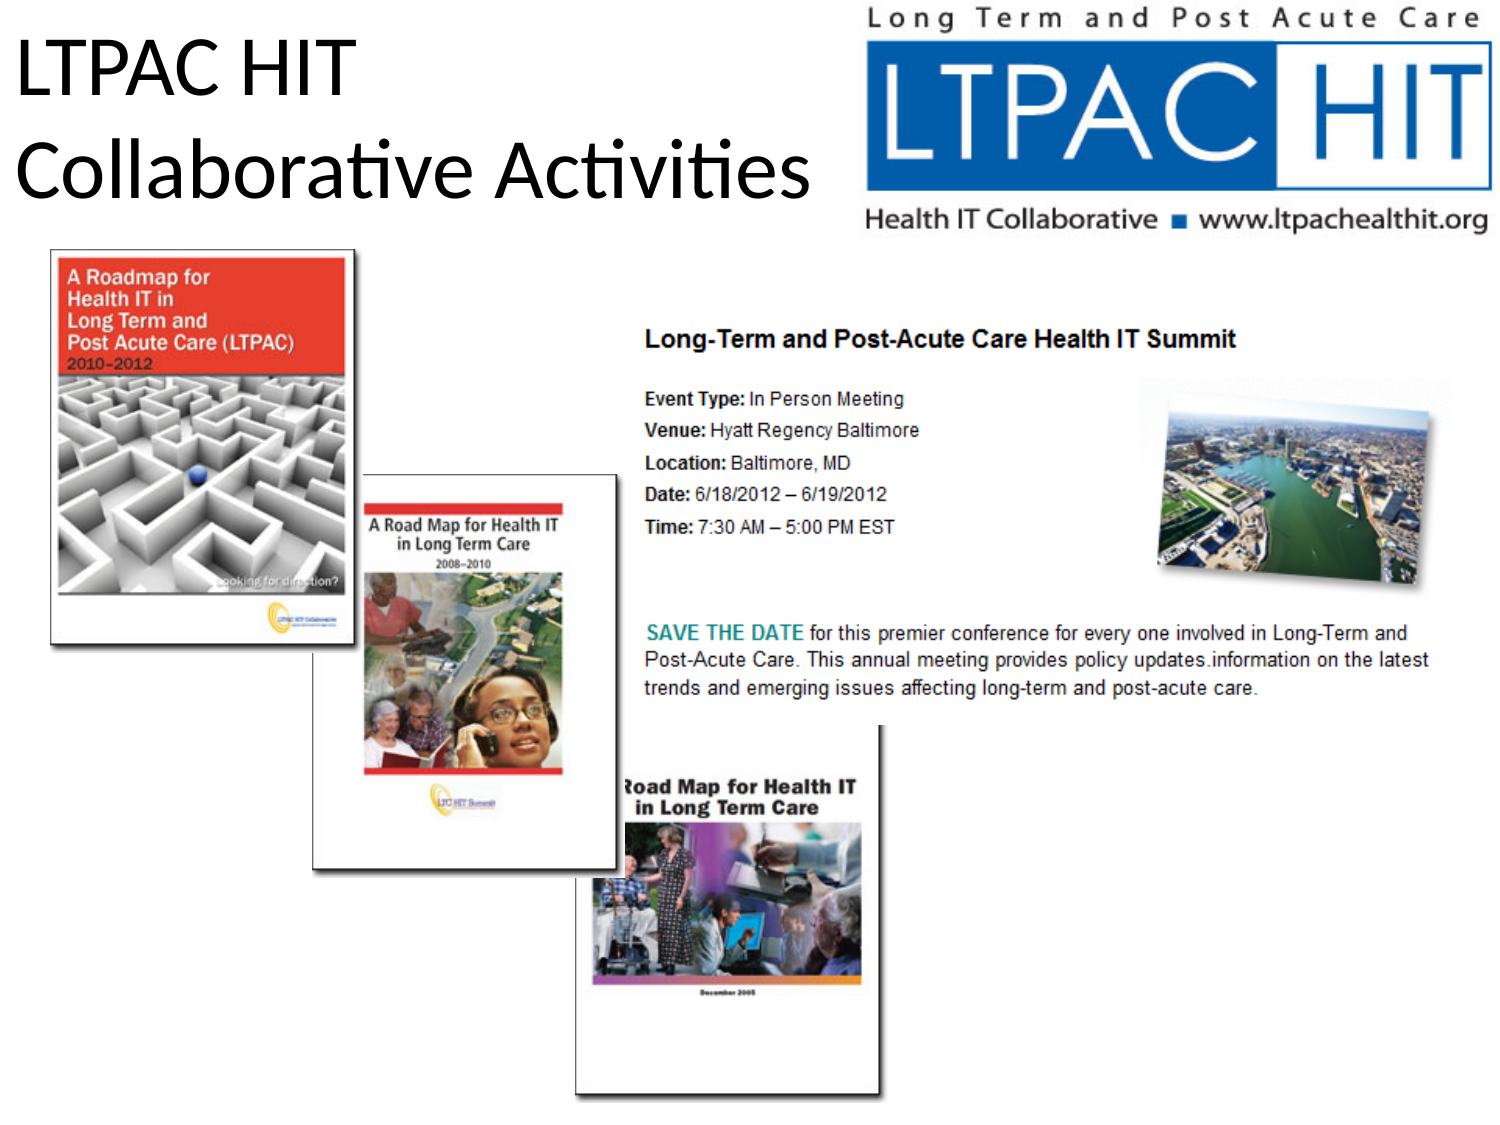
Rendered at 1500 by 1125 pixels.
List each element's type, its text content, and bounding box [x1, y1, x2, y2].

title LTPAC HIT Collaborative Activities [0, 0, 850, 225]
picture [49, 249, 1476, 1104]
picture [859, 0, 1500, 243]
